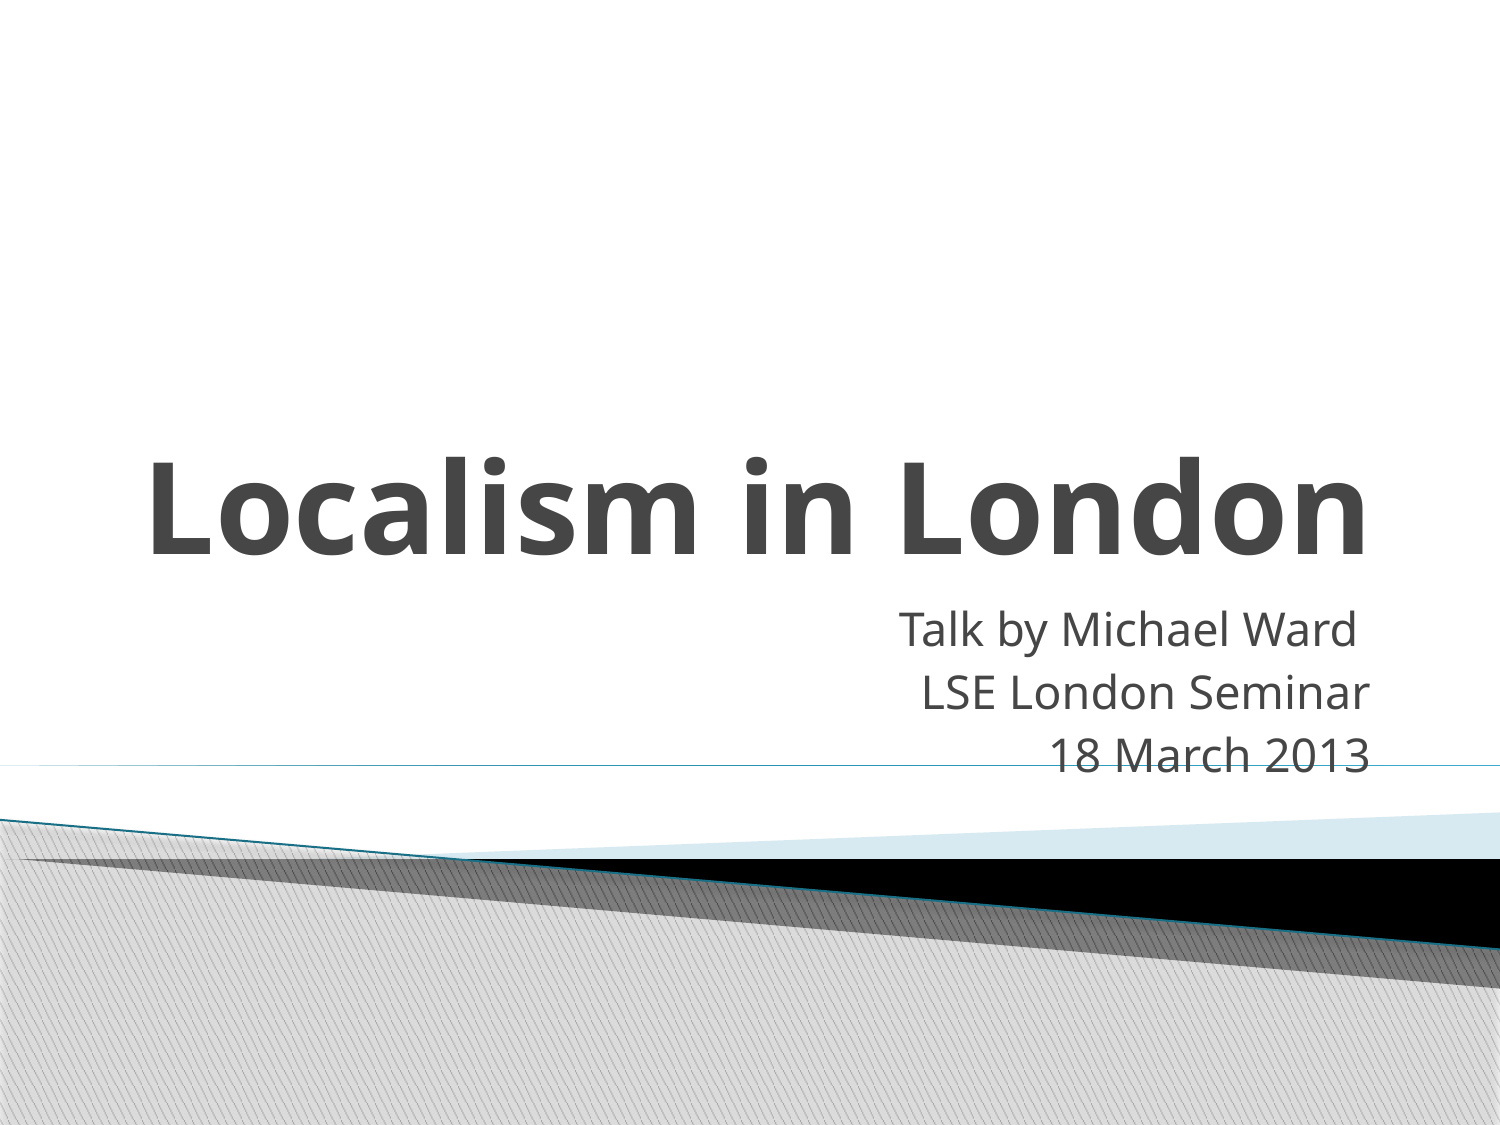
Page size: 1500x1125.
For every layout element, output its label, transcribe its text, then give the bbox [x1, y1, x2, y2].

title Localism in London [112, 287, 1388, 588]
picture [5, 859, 1500, 989]
subtitle Talk by Michael Ward LSE London Seminar 18 March 2013 [112, 592, 1388, 790]
